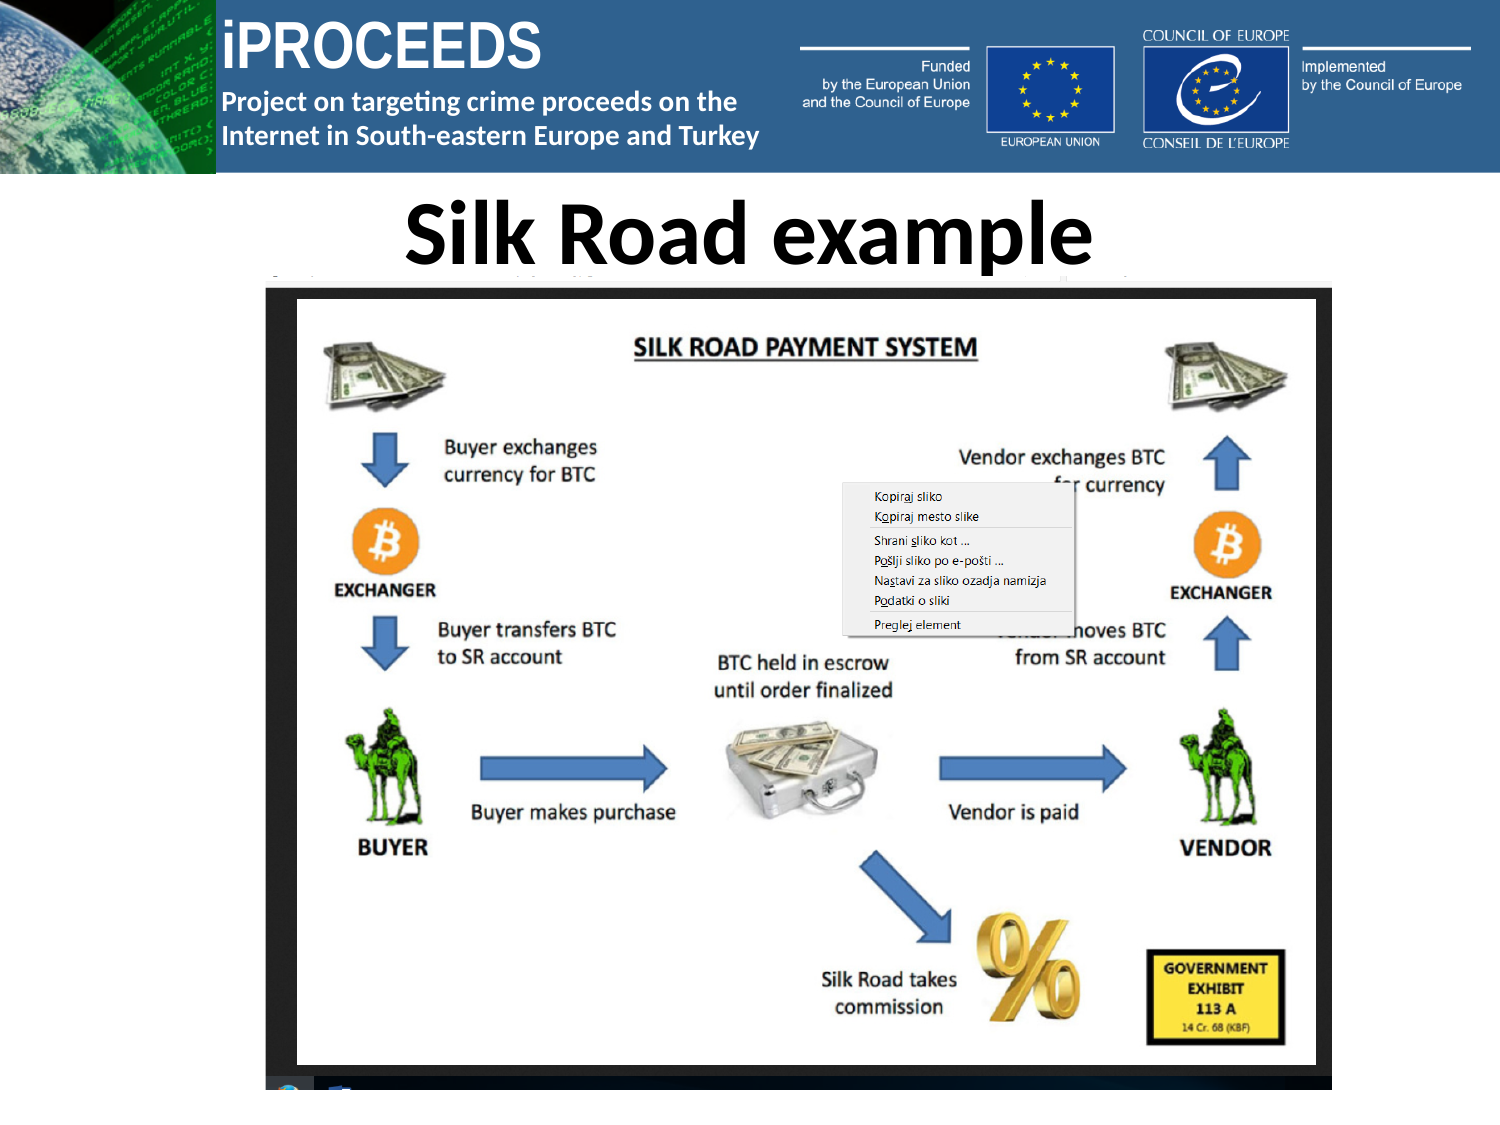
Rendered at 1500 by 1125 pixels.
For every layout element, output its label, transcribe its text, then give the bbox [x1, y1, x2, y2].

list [265, 276, 1333, 1090]
picture [800, 30, 1471, 148]
picture [0, 0, 216, 174]
title Silk Road example [243, 174, 1257, 282]
